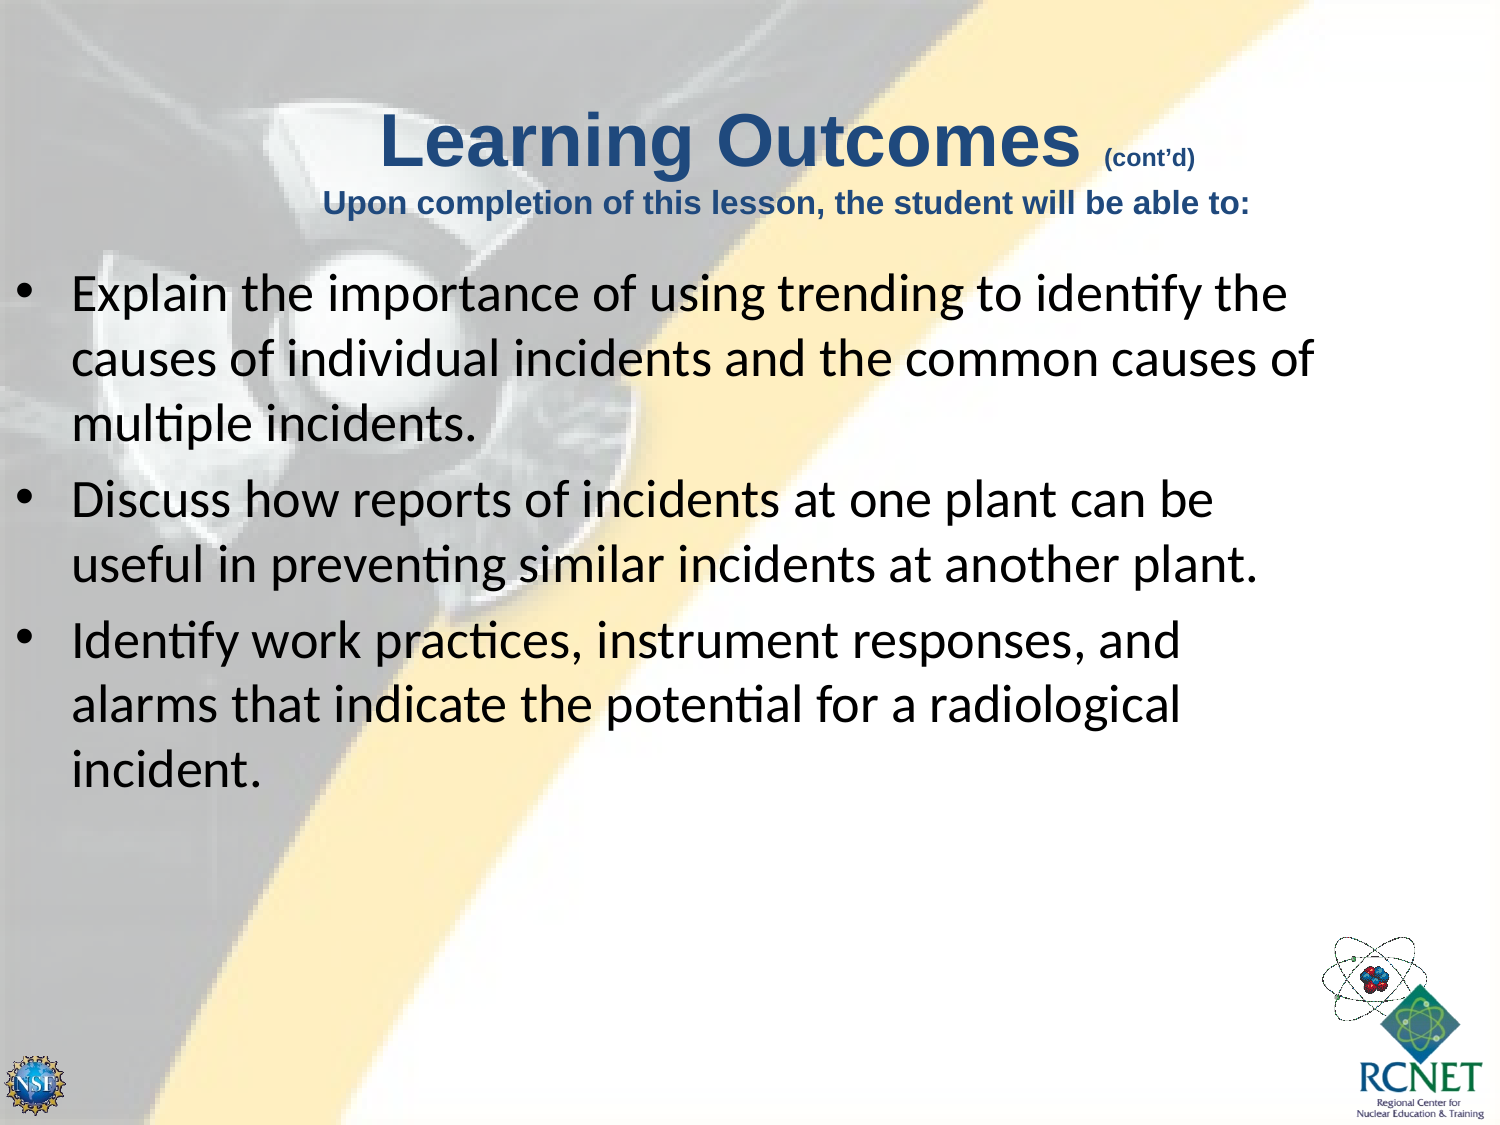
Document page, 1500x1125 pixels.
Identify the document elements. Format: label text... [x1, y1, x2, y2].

picture [1332, 937, 1500, 1125]
list Explain the importance of using trending to identify the causes of individual incidents and the common causes of multiple incidents. Discuss how reports of incidents at one plant can be useful in preventing similar incidents at another plant. Identify work practices, instrument responses, and alarms that indicate the potential for a radiological incident. [0, 249, 1350, 1025]
picture [0, 1056, 75, 1116]
text_box Learning Outcomes (cont’d) Upon completion of this lesson, the student will be able to: [200, 62, 1375, 250]
